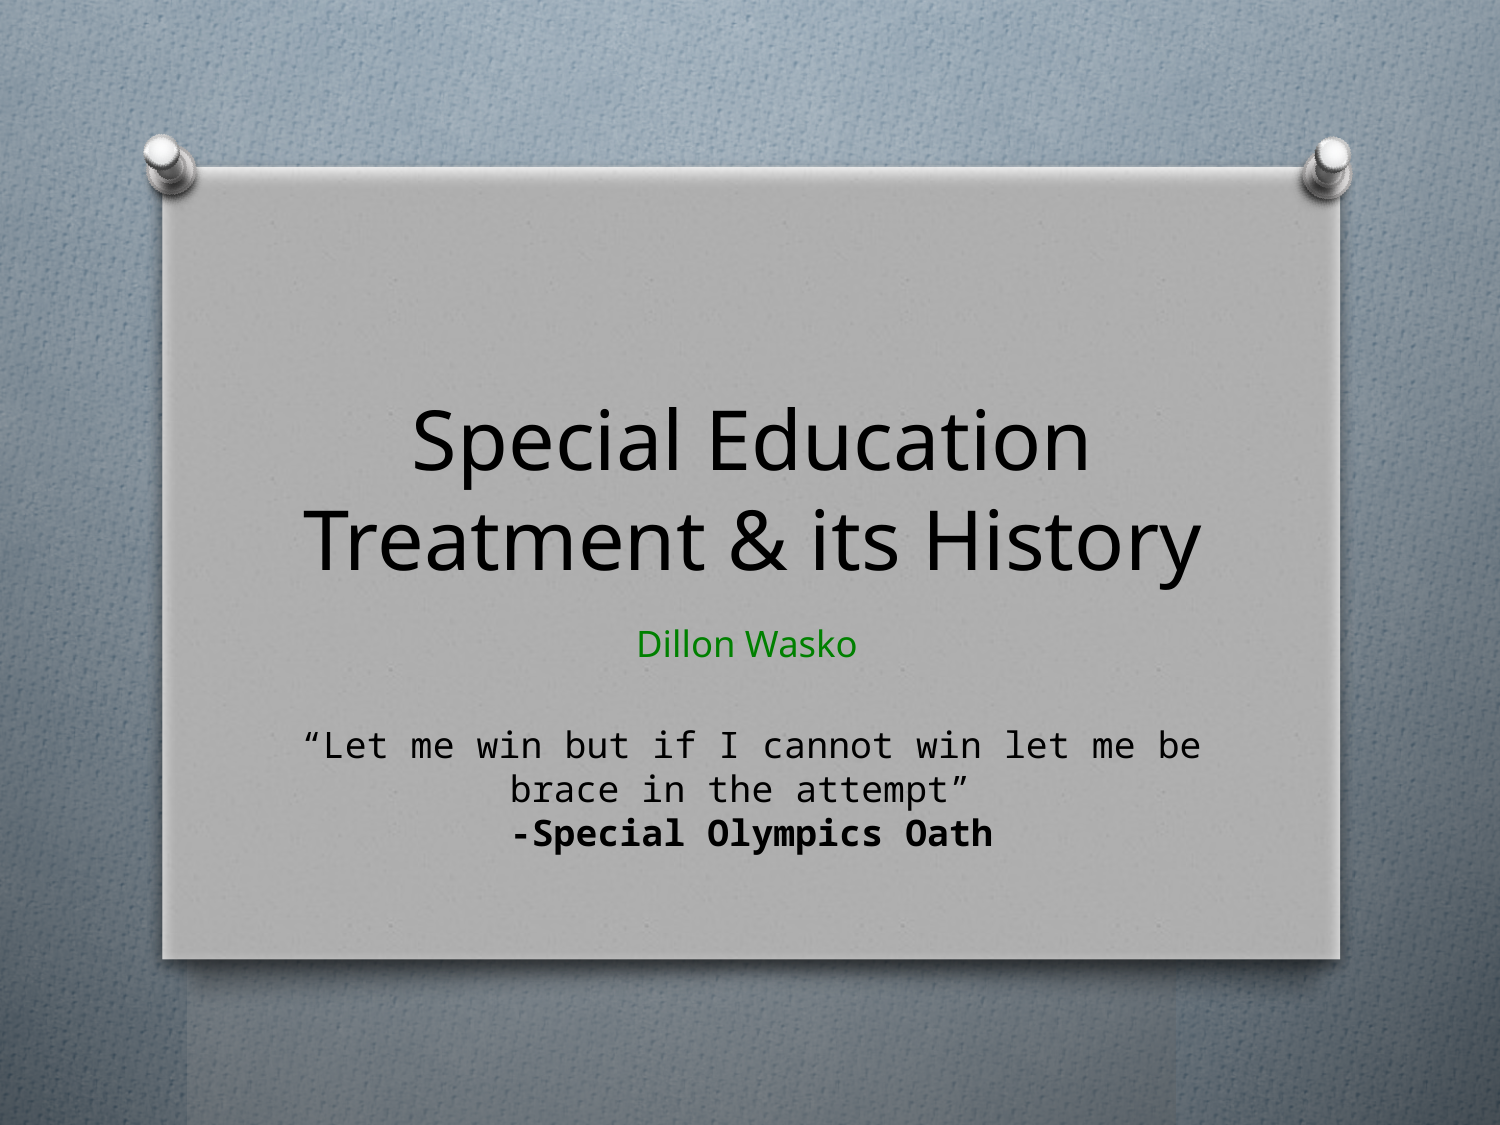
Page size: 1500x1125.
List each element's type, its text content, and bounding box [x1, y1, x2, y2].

picture [1274, 109, 1396, 230]
picture [112, 100, 235, 224]
subtitle Dillon Wasko “Let me win but if I cannot win let me be brace in the attempt” -Special Olympics Oath [283, 612, 1221, 863]
title Special Education Treatment & its History [283, 294, 1223, 595]
